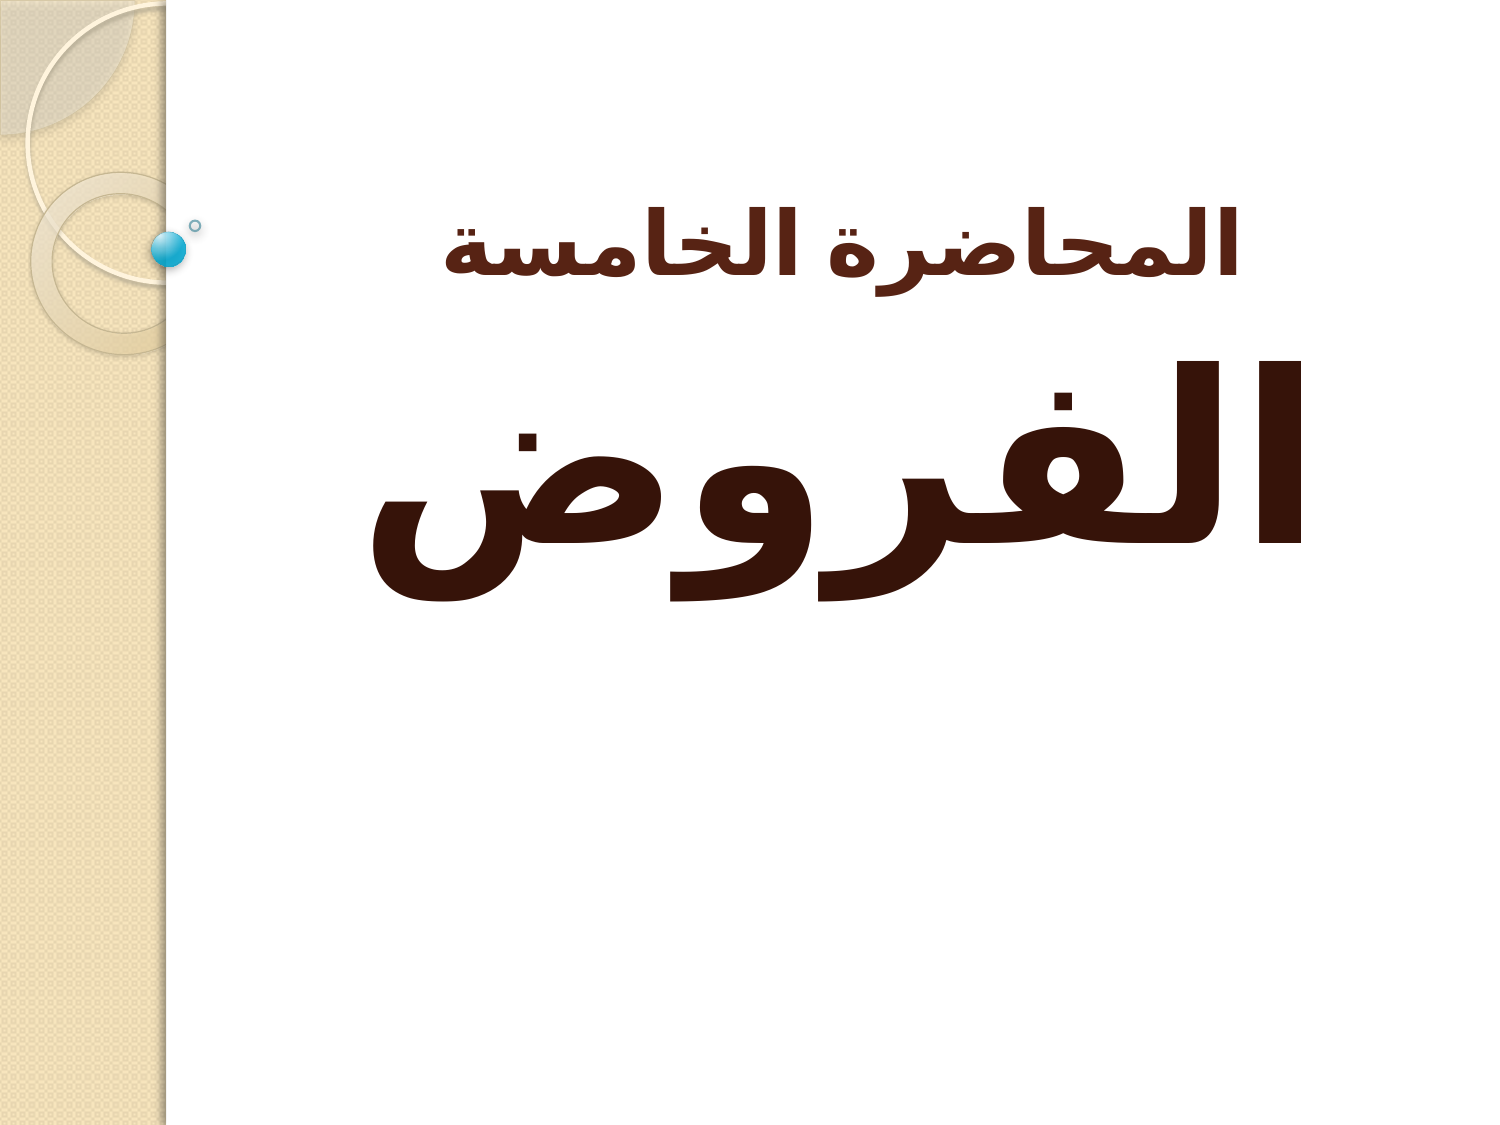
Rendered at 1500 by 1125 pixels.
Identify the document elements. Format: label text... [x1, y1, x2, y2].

subtitle الفروض [234, 303, 1450, 591]
title المحاضرة الخامسة [234, 59, 1450, 301]
